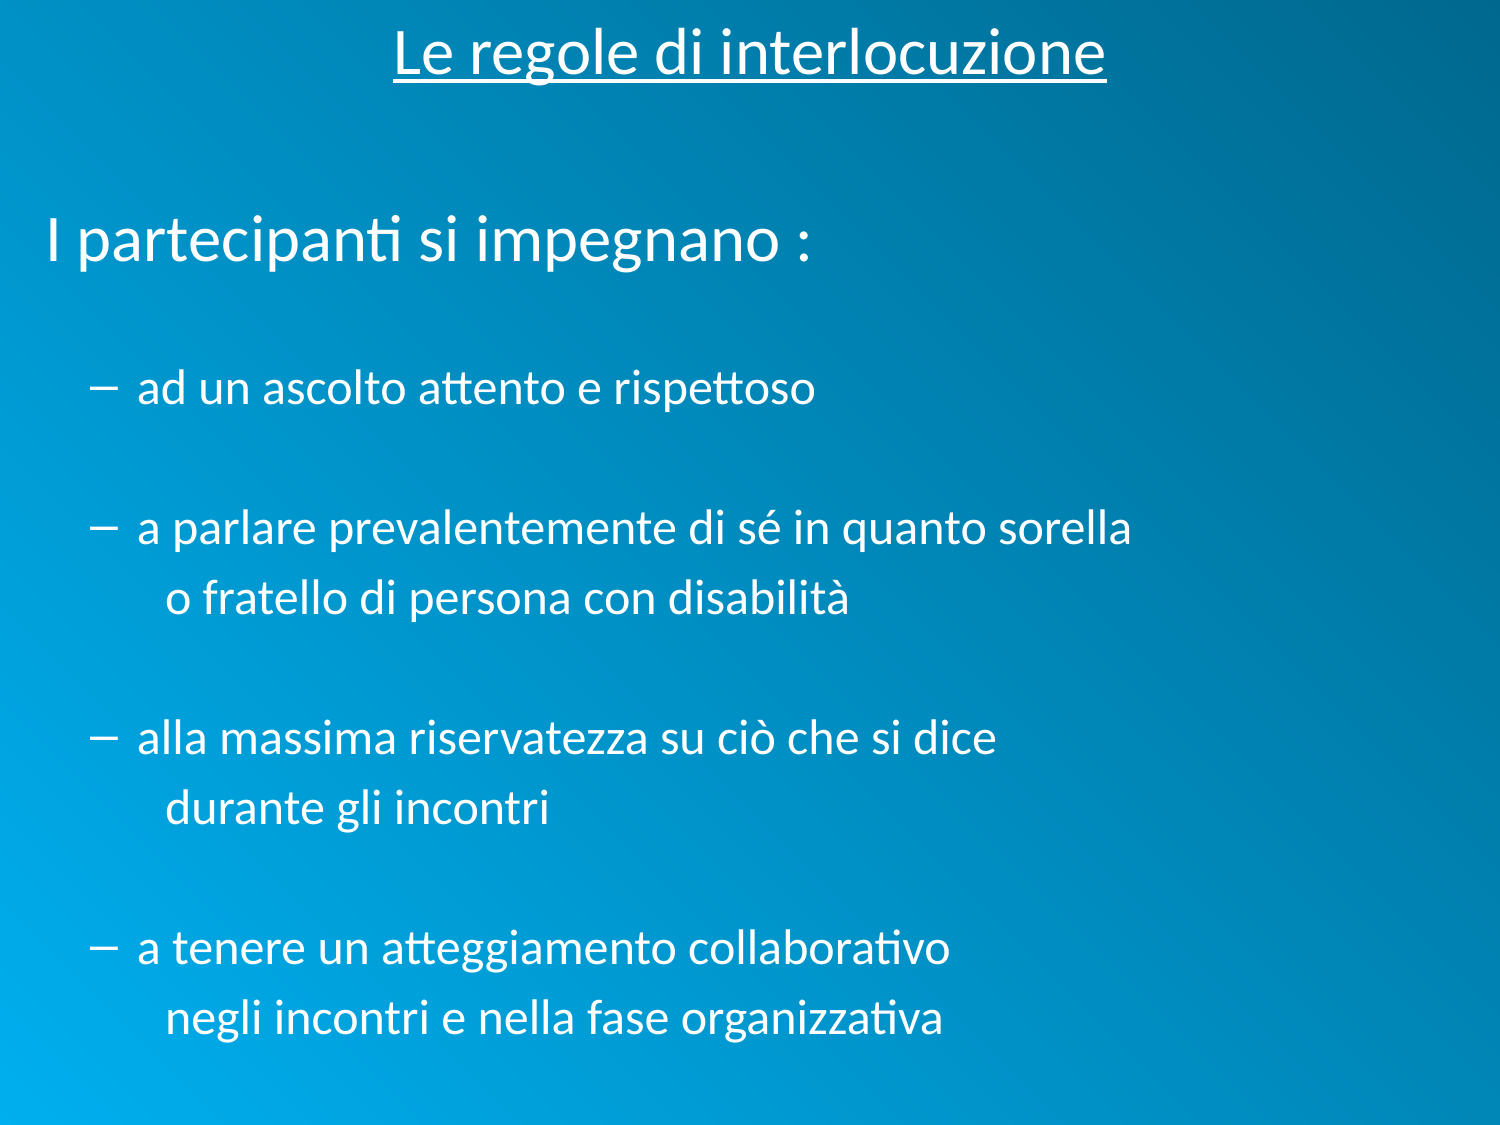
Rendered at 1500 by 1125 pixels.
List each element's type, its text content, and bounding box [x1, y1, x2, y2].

list Le regole di interlocuzione I partecipanti si impegnano : ad un ascolto attento e rispettoso a parlare prevalentemente di sé in quanto sorella o fratello di persona con disabilità alla massima riservatezza su ciò che si dice durante gli incontri a tenere un atteggiamento collaborativo negli incontri e nella fase organizzativa [0, 0, 1500, 1125]
